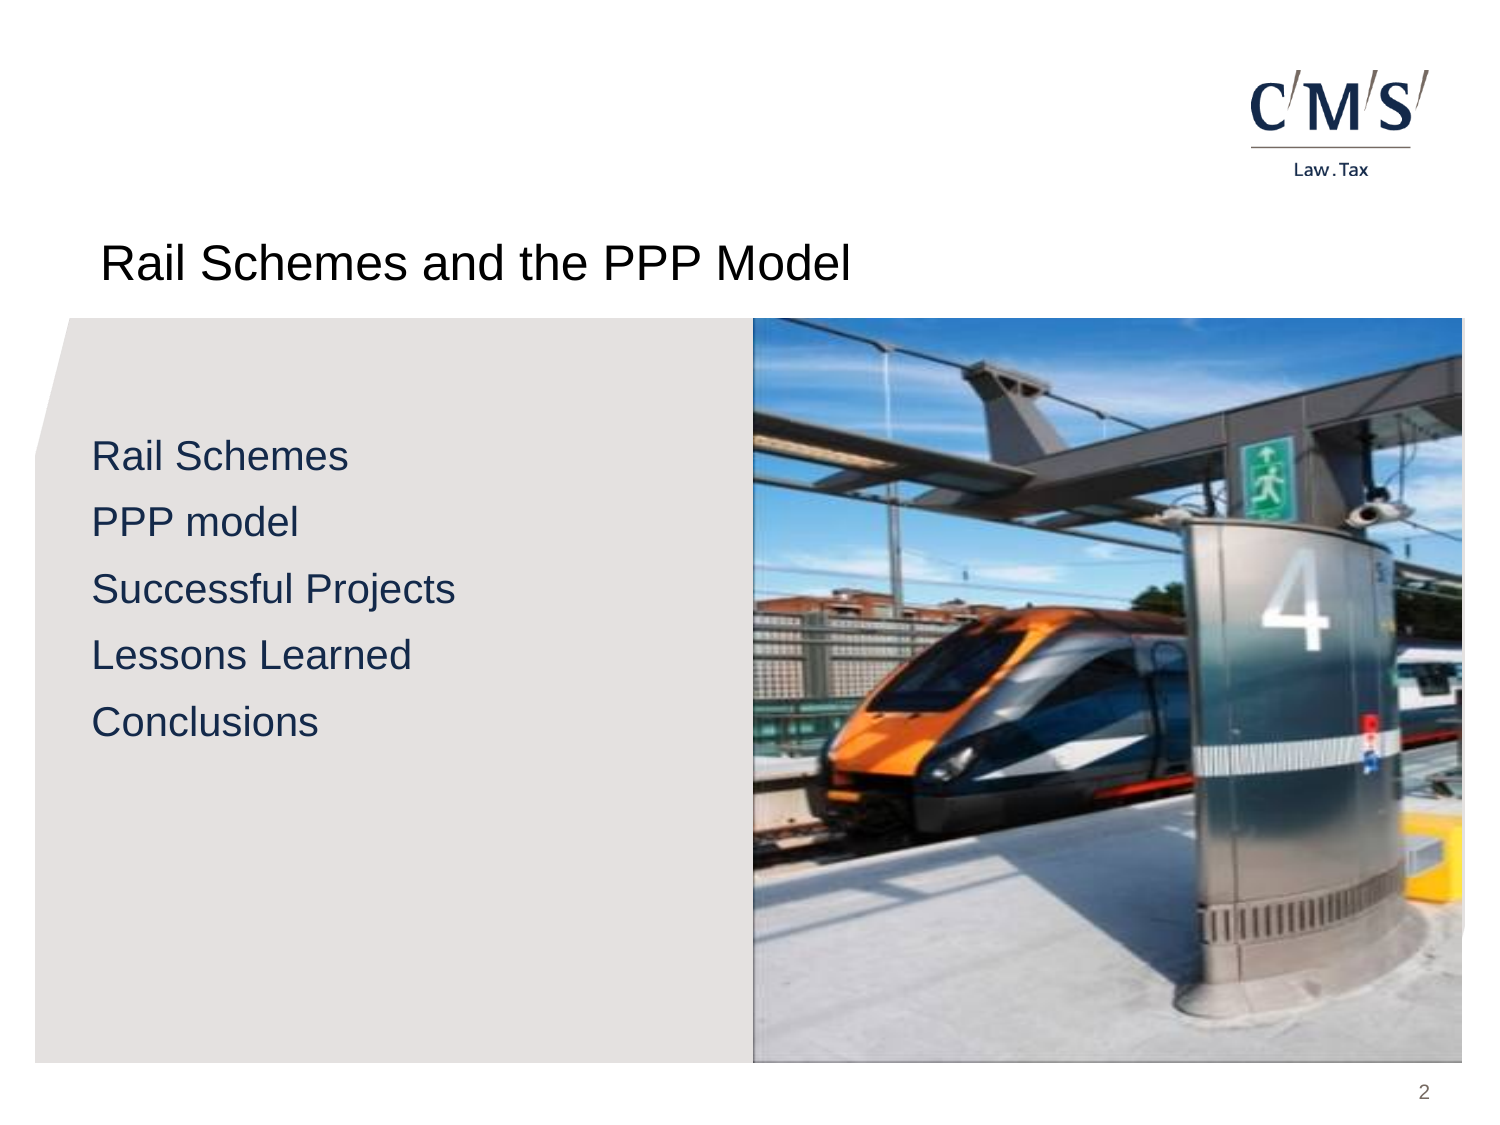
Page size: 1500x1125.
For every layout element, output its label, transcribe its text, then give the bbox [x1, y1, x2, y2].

list Rail Schemes PPP model Successful Projects Lessons Learned Conclusions [76, 420, 718, 1094]
title Rail Schemes and the PPP Model [85, 38, 1178, 299]
slide_number 2 [1350, 1073, 1446, 1111]
picture [35, 318, 1465, 1064]
picture [1251, 70, 1429, 176]
